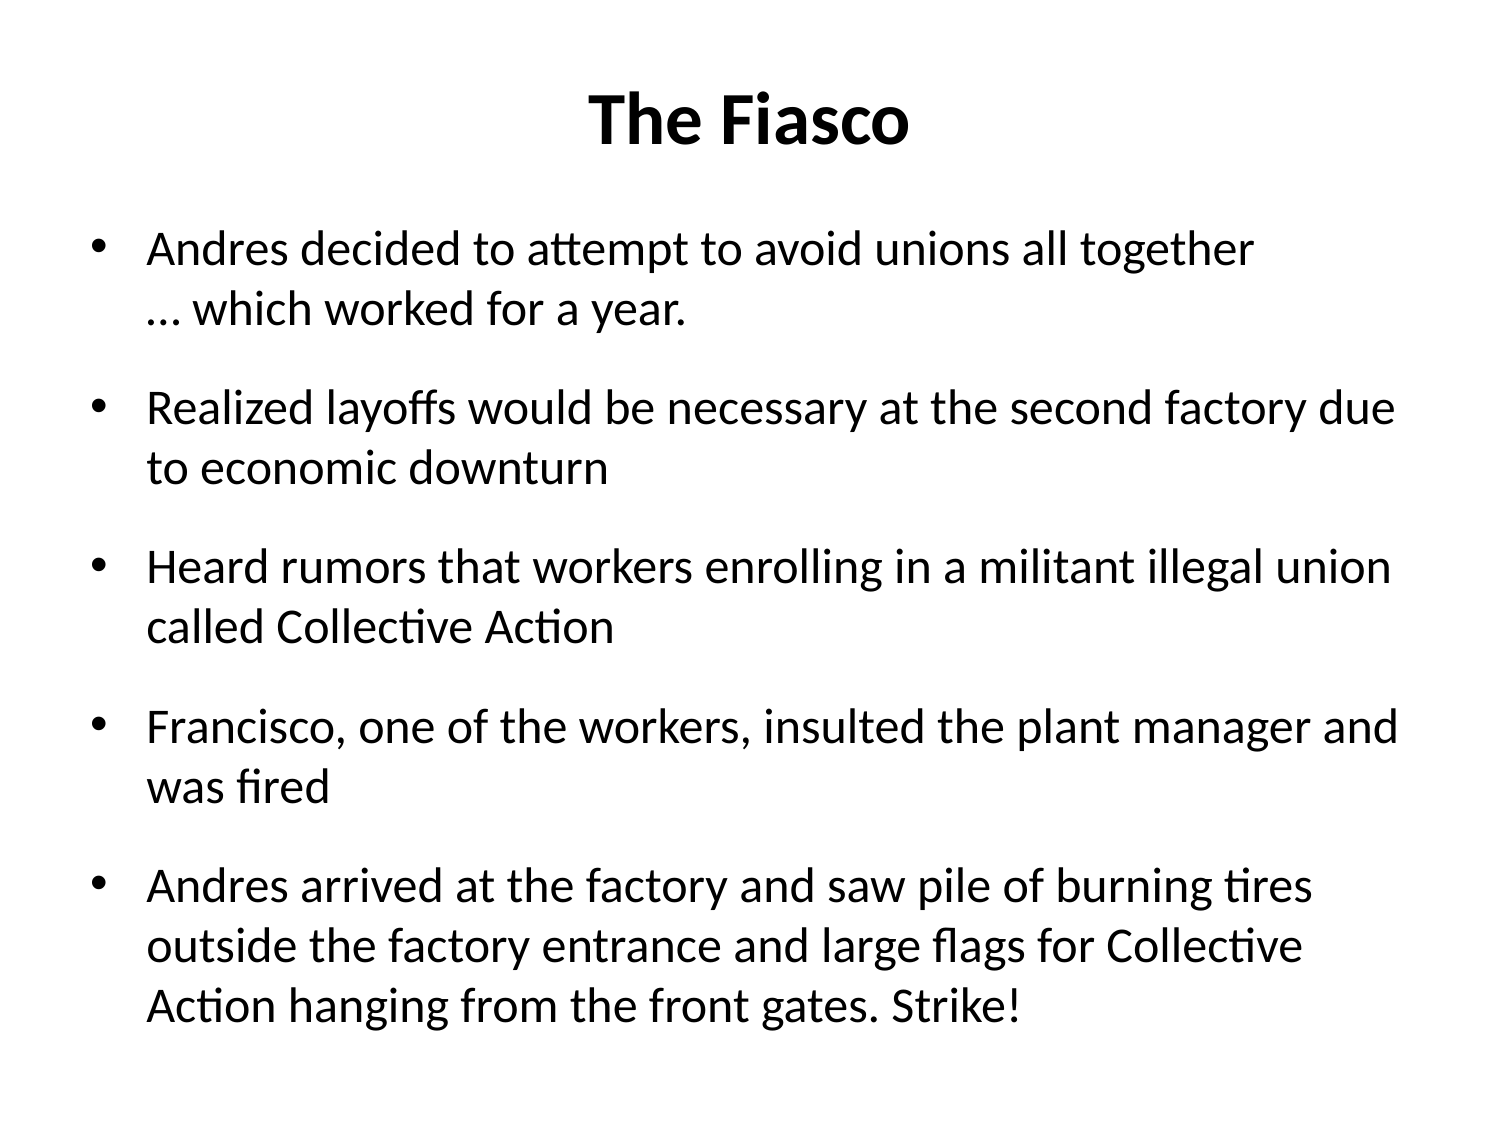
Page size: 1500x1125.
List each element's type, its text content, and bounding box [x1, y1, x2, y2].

title The Fiasco [75, 20, 1425, 208]
list Andres decided to attempt to avoid unions all together … which worked for a year. Realized layoffs would be necessary at the second factory due to economic downturn Heard rumors that workers enrolling in a militant illegal union called Collective Action Francisco, one of the workers, insulted the plant manager and was fired Andres arrived at the factory and saw pile of burning tires outside the factory entrance and large flags for Collective Action hanging from the front gates. Strike! [75, 208, 1425, 1106]
